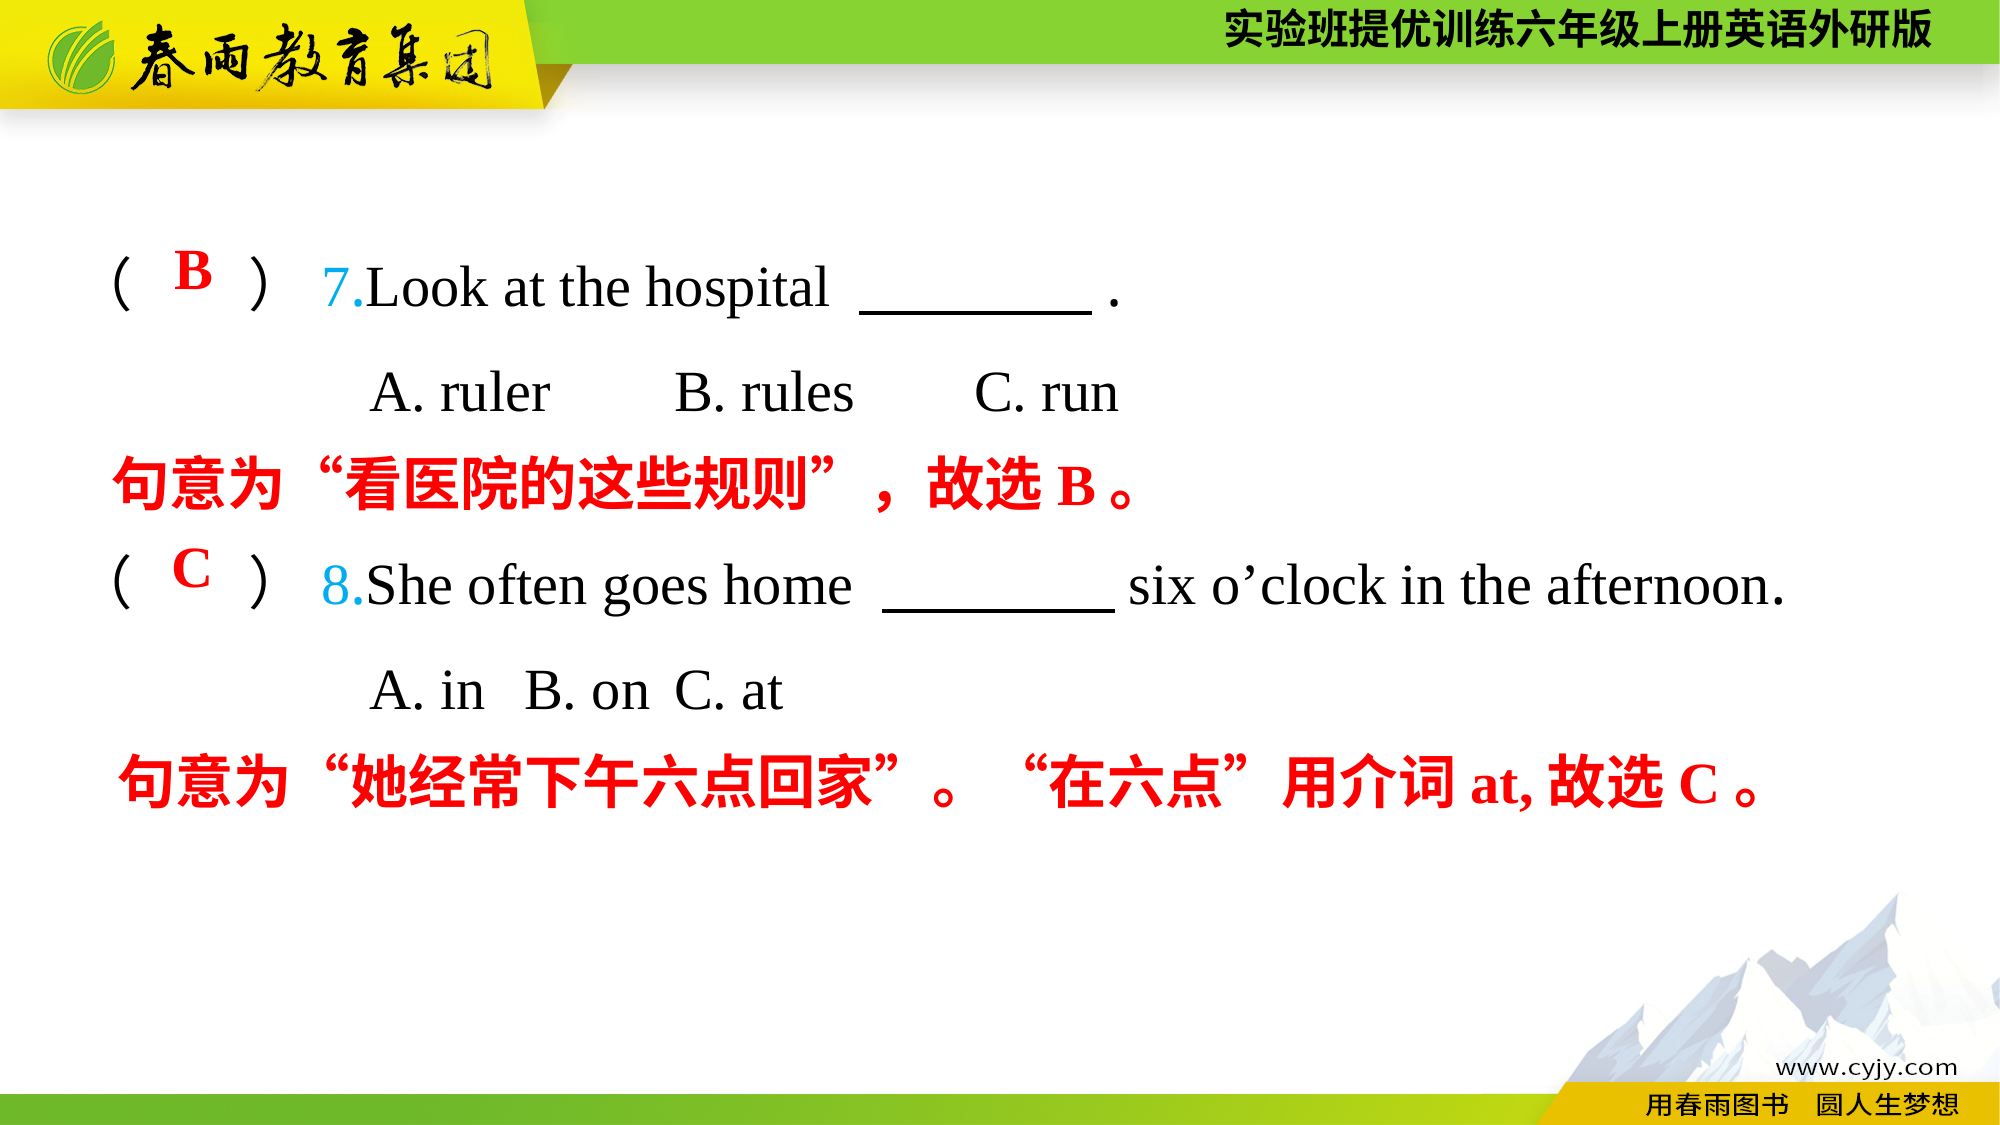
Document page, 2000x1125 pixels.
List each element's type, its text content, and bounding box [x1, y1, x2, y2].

text_box 句意为“她经常下午六点回家”。“在六点”用介词at,故选C。 [102, 702, 1916, 823]
text_box （ ）8.She often goes home six o’clock in the afternoon. A. in B. on C. at [59, 503, 1944, 729]
text_box B [159, 223, 244, 309]
text_box 句意为“看医院的这些规则”，故选B。 [96, 405, 1910, 503]
picture [0, 0, 2000, 1125]
text_box C [156, 521, 244, 607]
list （ ）7.Look at the hospital . A. ruler B. rules C. run [59, 205, 1944, 421]
